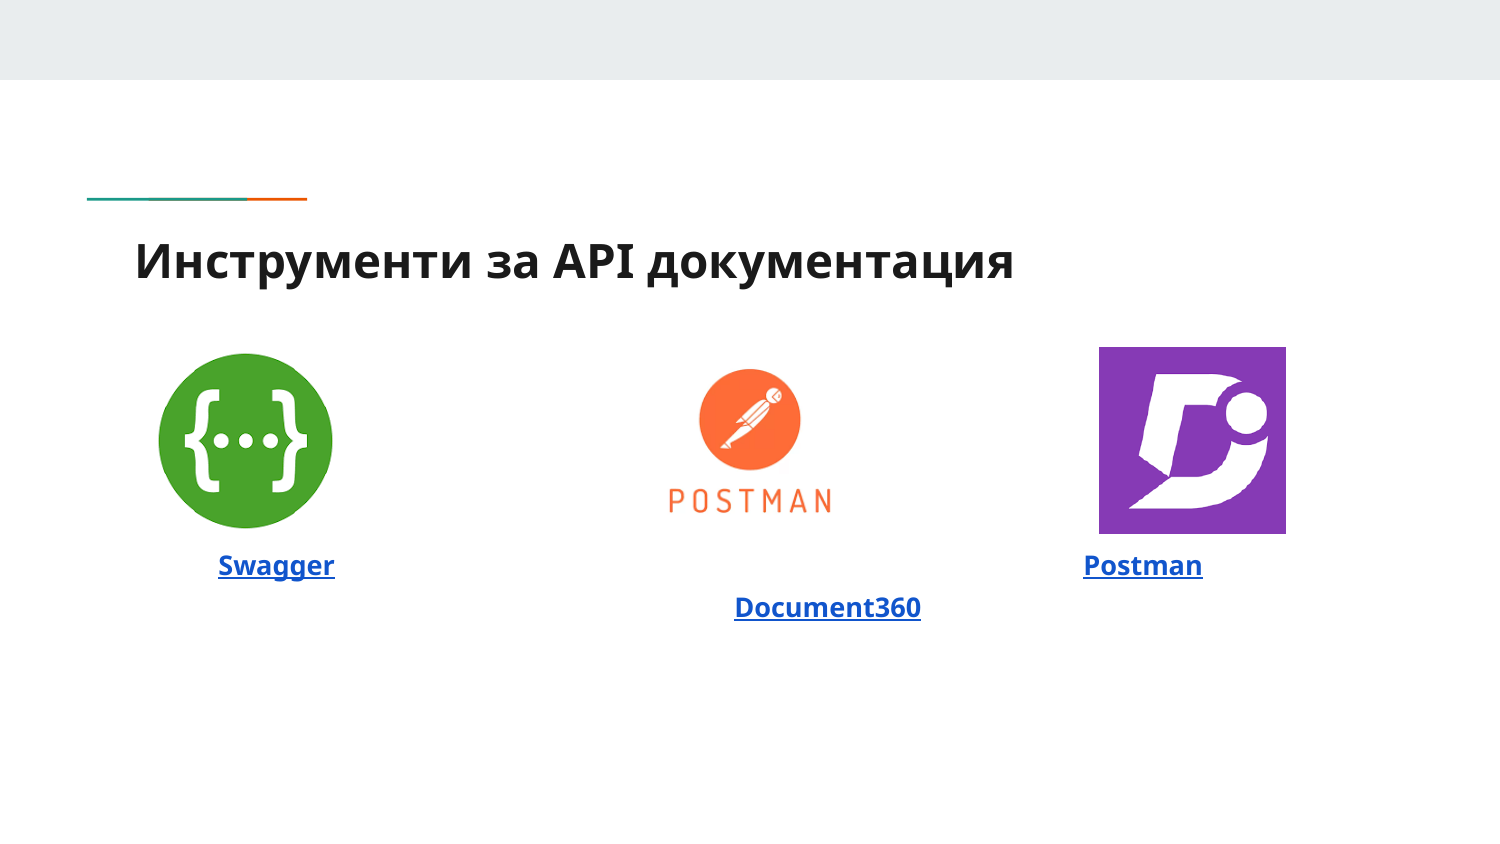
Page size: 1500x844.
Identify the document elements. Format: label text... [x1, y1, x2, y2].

picture [1099, 347, 1286, 535]
list Swagger Postman Document360 [119, 341, 1381, 812]
picture [144, 340, 345, 541]
title Инструменти за API документация [119, 216, 1381, 305]
picture [616, 340, 884, 541]
